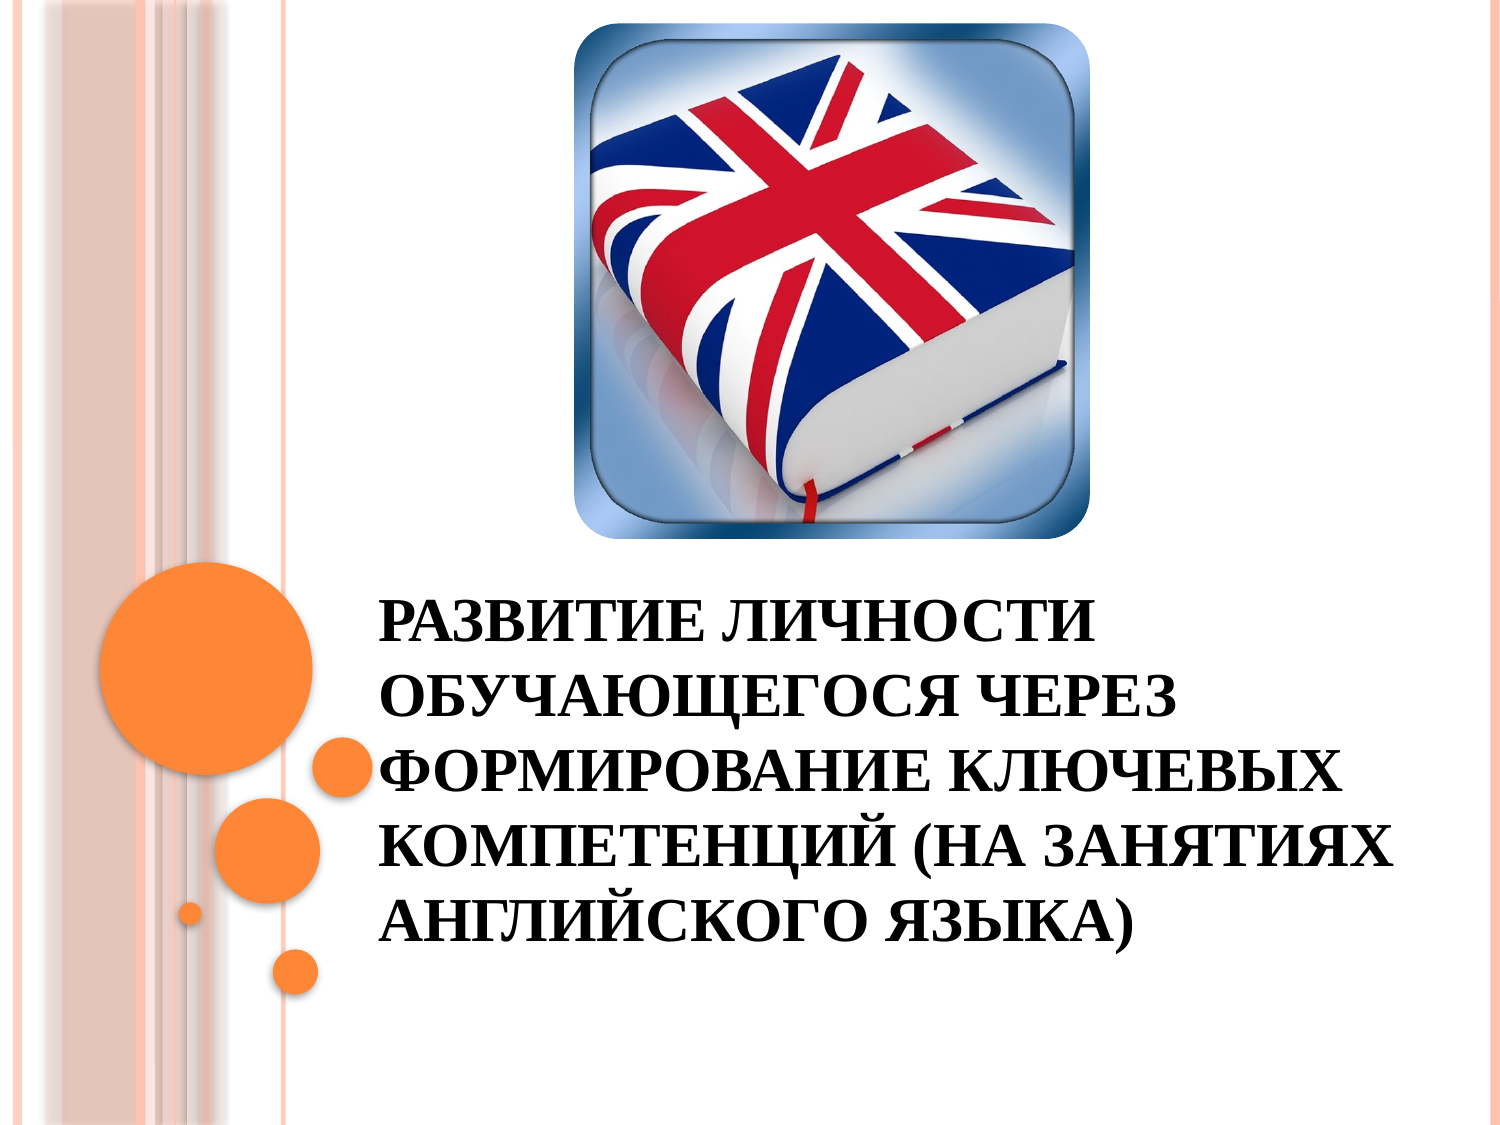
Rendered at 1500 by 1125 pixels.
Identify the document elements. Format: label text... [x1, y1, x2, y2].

title Развитие личности обучающегося через формирование ключевых компетенций (на занятиях английского языка) [363, 386, 1458, 961]
picture [573, 22, 1091, 540]
